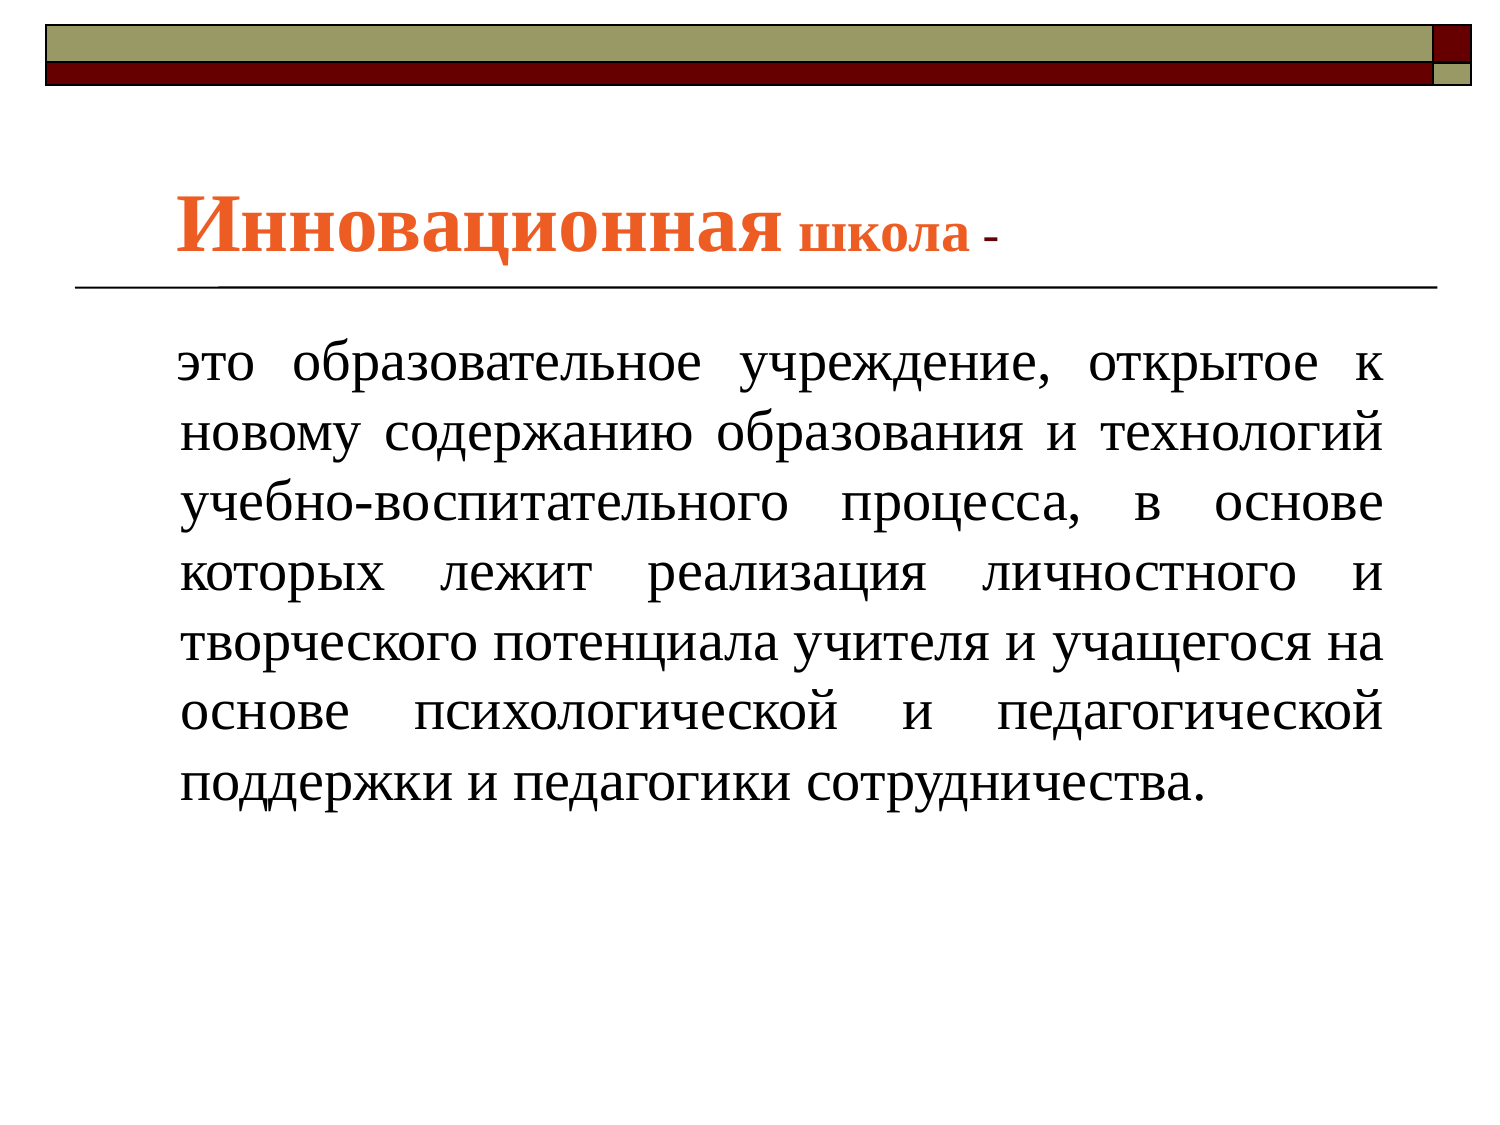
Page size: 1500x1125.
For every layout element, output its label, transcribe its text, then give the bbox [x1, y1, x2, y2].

text_box Инновационная школа - [161, 160, 1015, 276]
list это образовательное учреждение, открытое к новому содержанию образования и технологий учебно-воспитательного процесса, в основе которых лежит реализация личностного и творческого потенциала учителя и учащегося на основе психологической и педагогической поддержки и педагогики сотрудничества. [88, 314, 1400, 1021]
